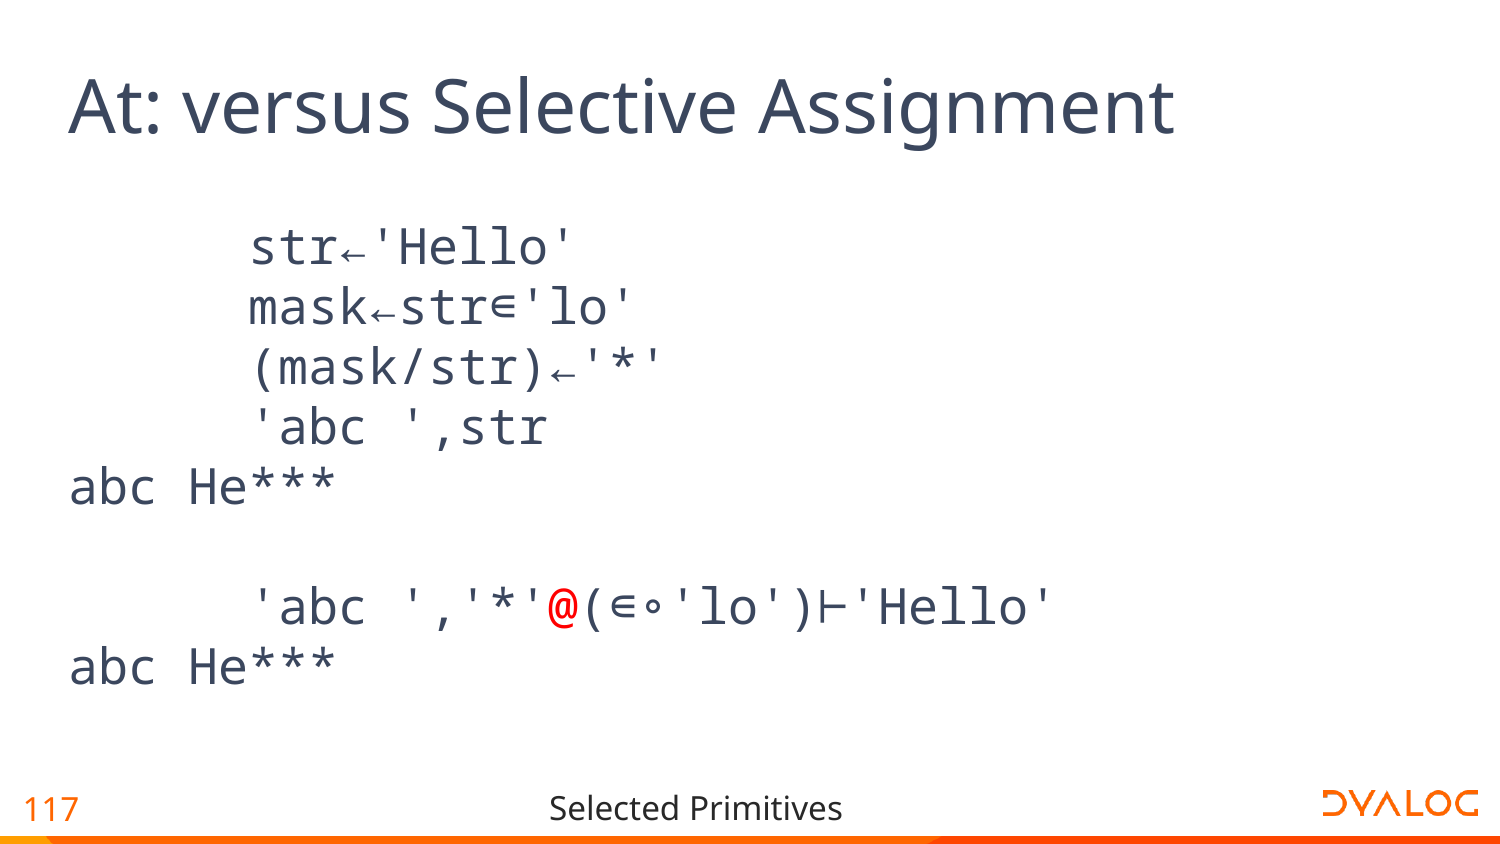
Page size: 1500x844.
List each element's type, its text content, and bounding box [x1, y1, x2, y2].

picture [1323, 790, 1478, 816]
title At: versus Selective Assignment [53, 43, 1453, 157]
list str←'Hello' mask←str∊'lo' (mask/str)←'*' 'abc ',str abc He*** 'abc ','*'@(∊∘'lo')⊢'Hello' abc He*** [53, 207, 1453, 740]
picture [0, 836, 1500, 844]
